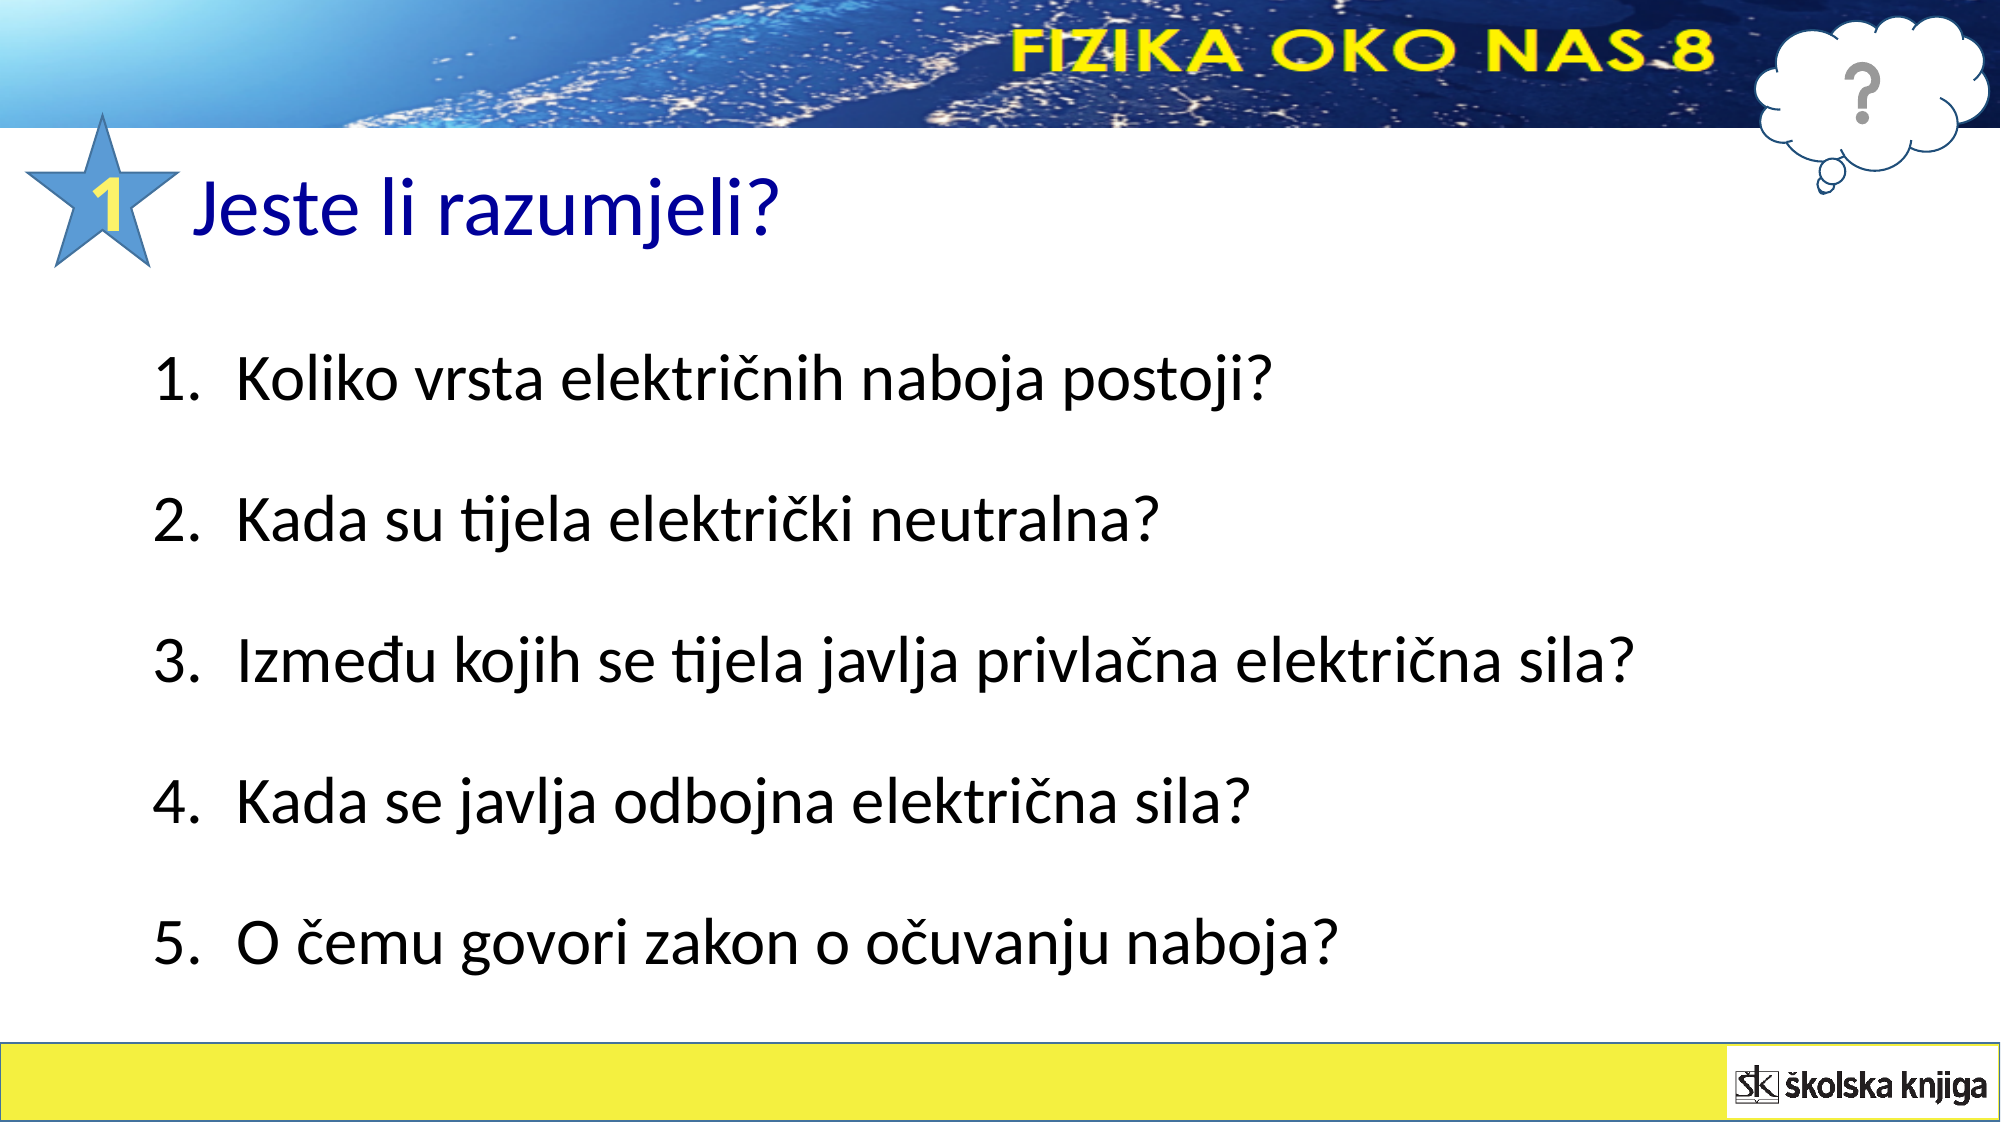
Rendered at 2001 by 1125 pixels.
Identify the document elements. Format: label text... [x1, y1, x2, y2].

text_box [1753, 15, 1991, 131]
picture [0, 0, 2000, 128]
list Koliko vrsta električnih naboja postoji? Kada su tijela električki neutralna? Između kojih se tijela javlja privlačna električna sila? Kada se javlja odbojna električna sila? O čemu govori zakon o očuvanju naboja? [137, 285, 1863, 1000]
text_box Jeste li razumjeli? [177, 131, 2000, 286]
text_box 1 [24, 111, 181, 269]
picture [1727, 1046, 1998, 1118]
text_box [1808, 50, 1917, 131]
